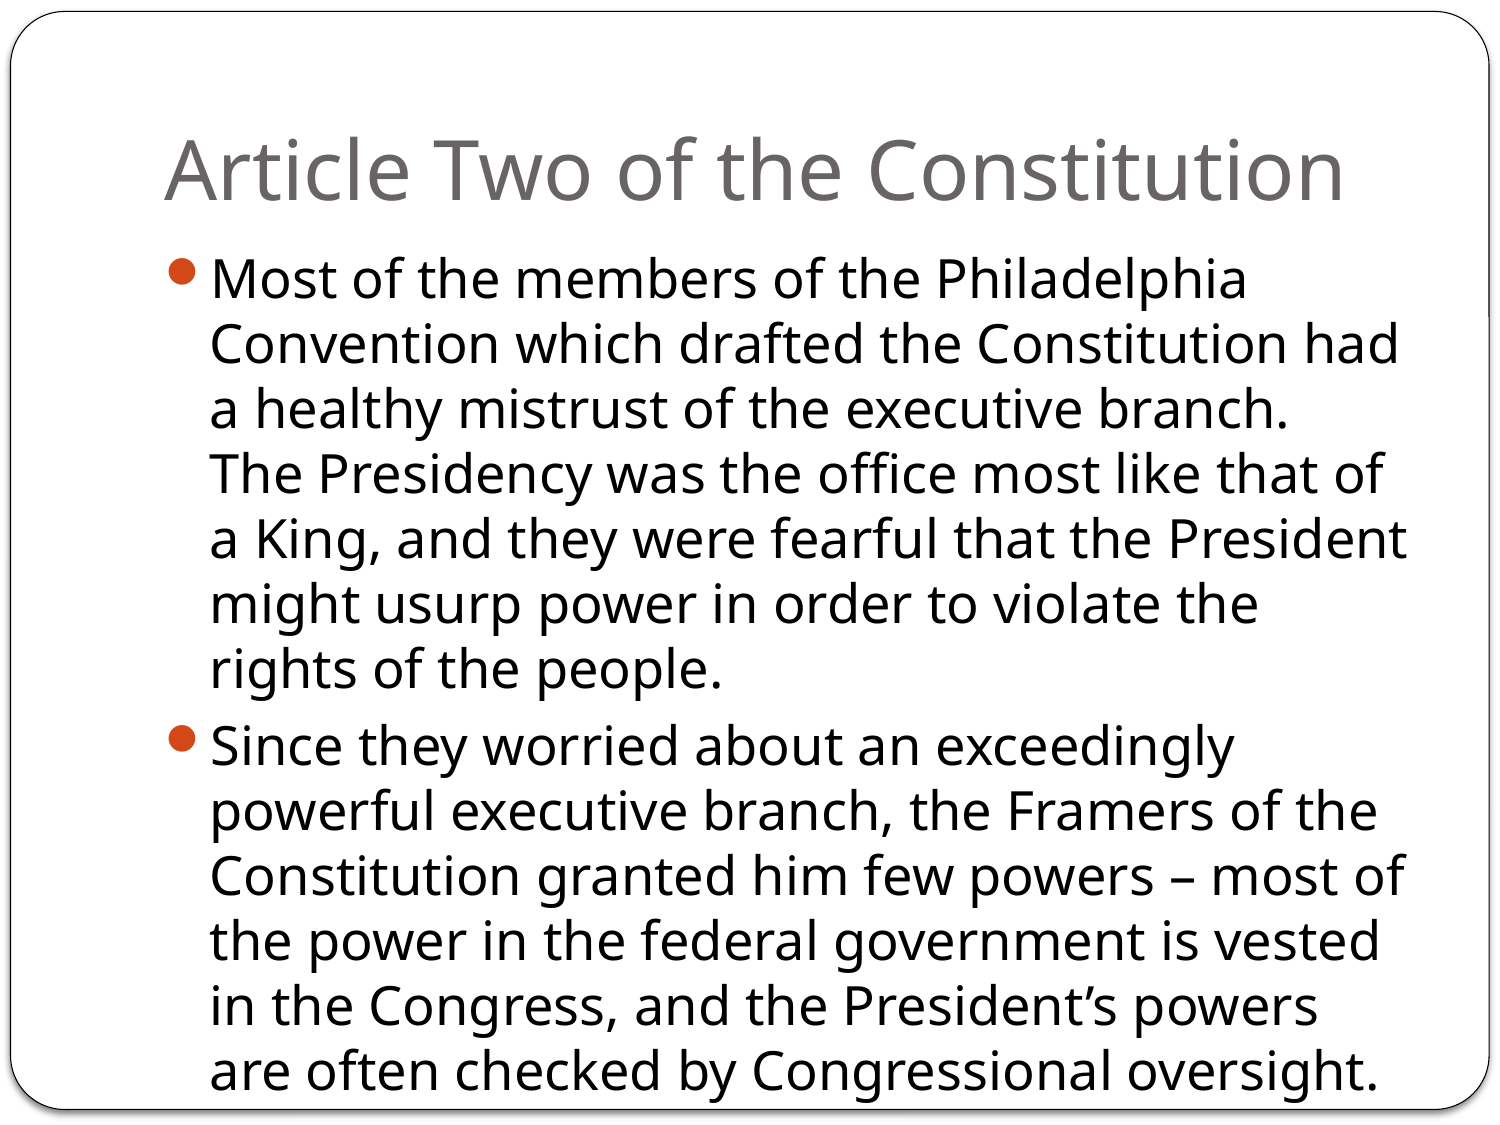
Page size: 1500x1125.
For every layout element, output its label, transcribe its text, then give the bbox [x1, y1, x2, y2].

title Article Two of the Constitution [150, 45, 1425, 233]
list Most of the members of the Philadelphia Convention which drafted the Constitution had a healthy mistrust of the executive branch. The Presidency was the office most like that of a King, and they were fearful that the President might usurp power in order to violate the rights of the people. Since they worried about an exceedingly powerful executive branch, the Framers of the Constitution granted him few powers – most of the power in the federal government is vested in the Congress, and the President’s powers are often checked by Congressional oversight. [150, 237, 1425, 988]
